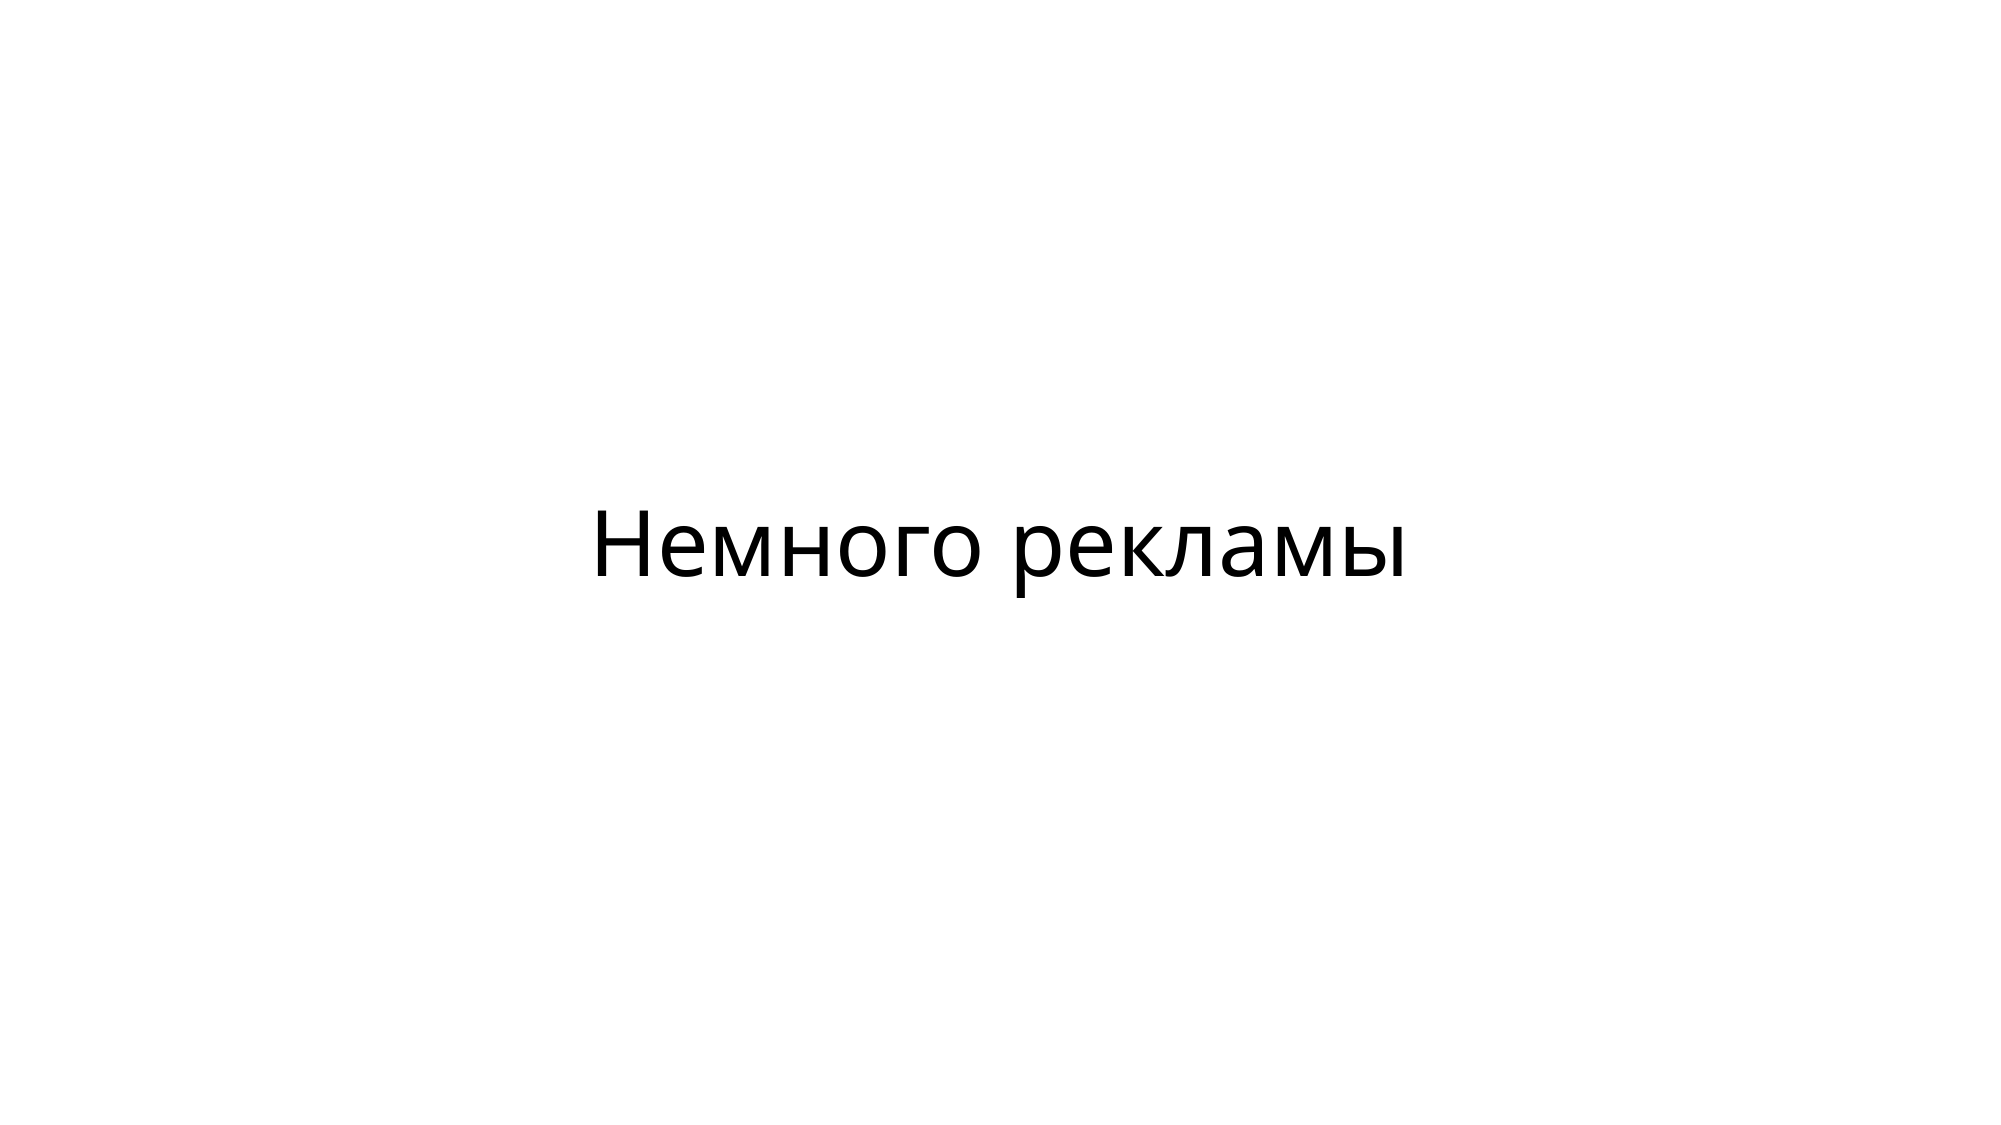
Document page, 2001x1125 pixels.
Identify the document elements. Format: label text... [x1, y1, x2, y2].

title Немного рекламы [137, 438, 1863, 656]
